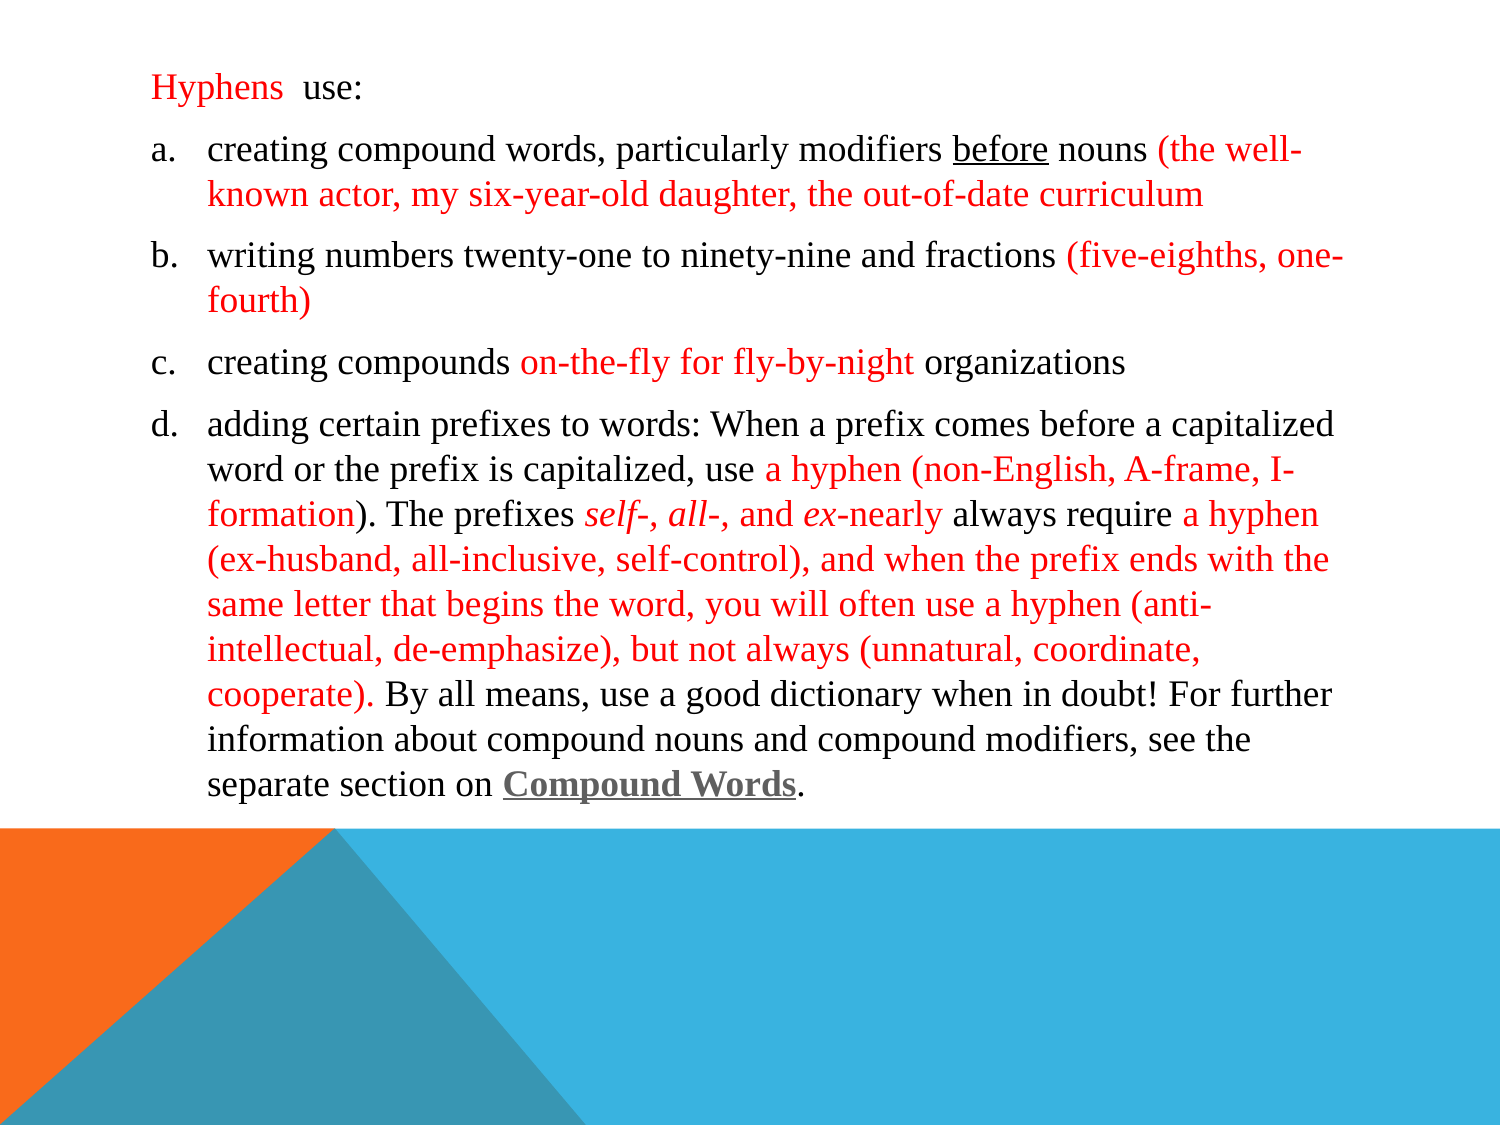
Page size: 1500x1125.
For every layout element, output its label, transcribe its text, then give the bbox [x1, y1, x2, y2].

list Hyphens use: creating compound words, particularly modifiers before nouns (the well-known actor, my six-year-old daughter, the out-of-date curriculum writing numbers twenty-one to ninety-nine and fractions (five-eighths, one-fourth) creating compounds on-the-fly for fly-by-night organizations adding certain prefixes to words: When a prefix comes before a capitalized word or the prefix is capitalized, use a hyphen (non-English, A-frame, I-formation). The prefixes self-, all-, and ex-nearly always require a hyphen (ex-husband, all-inclusive, self-control), and when the prefix ends with the same letter that begins the word, you will often use a hyphen (anti-intellectual, de-emphasize), but not always (unnatural, coordinate, cooperate). By all means, use a good dictionary when in doubt! For further information about compound nouns and compound modifiers, see the separate section on Compound Words. [135, 54, 1369, 768]
